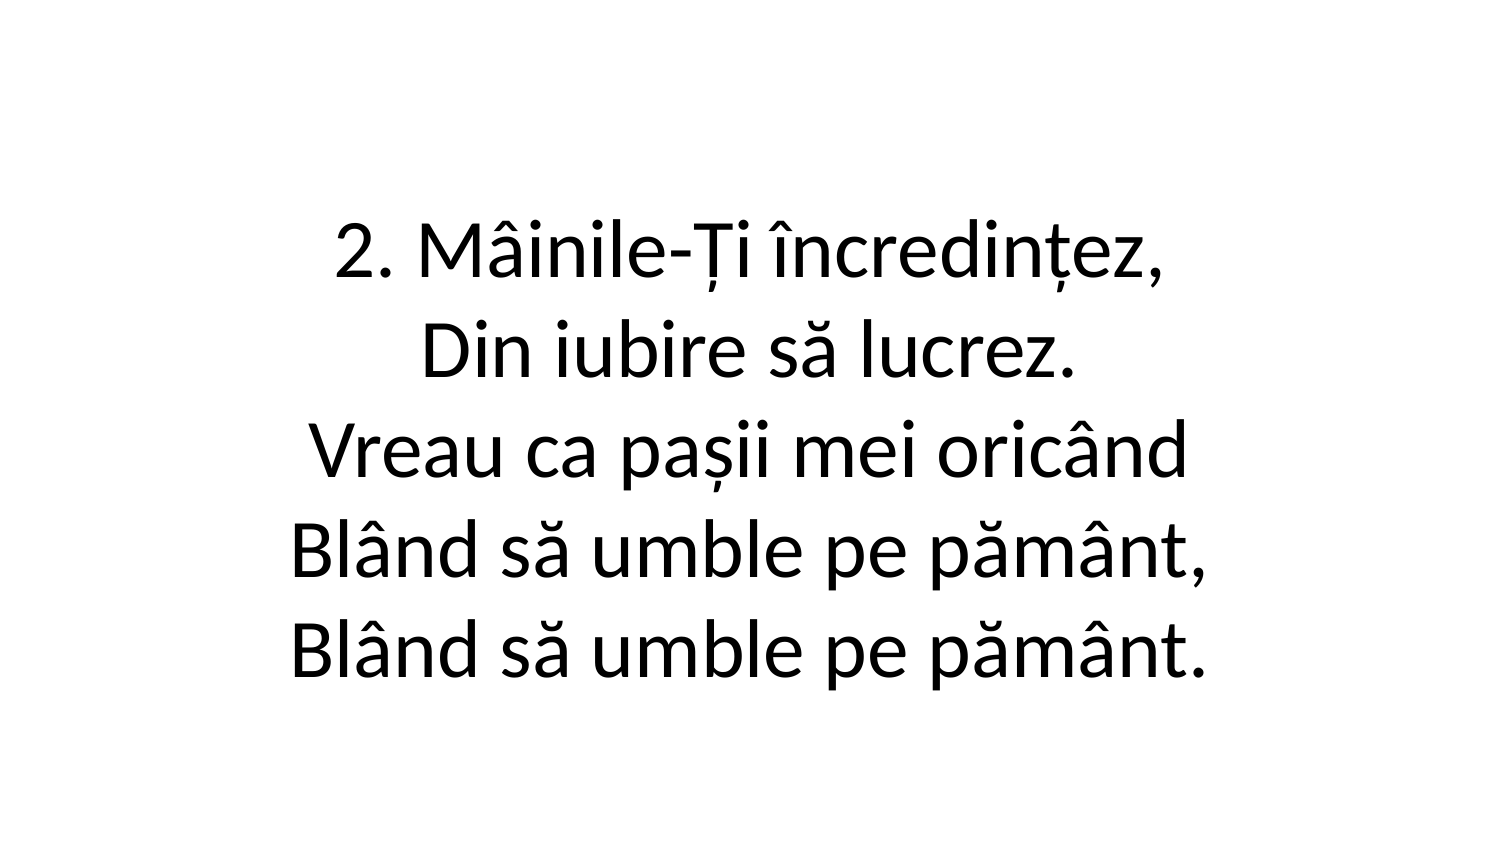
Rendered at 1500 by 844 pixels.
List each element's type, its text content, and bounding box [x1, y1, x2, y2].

text_box 2. Mâinile-Ți încredințez, Din iubire să lucrez. Vreau ca pașii mei oricând Blând să umble pe pământ, Blând să umble pe pământ. [274, 142, 1226, 702]
